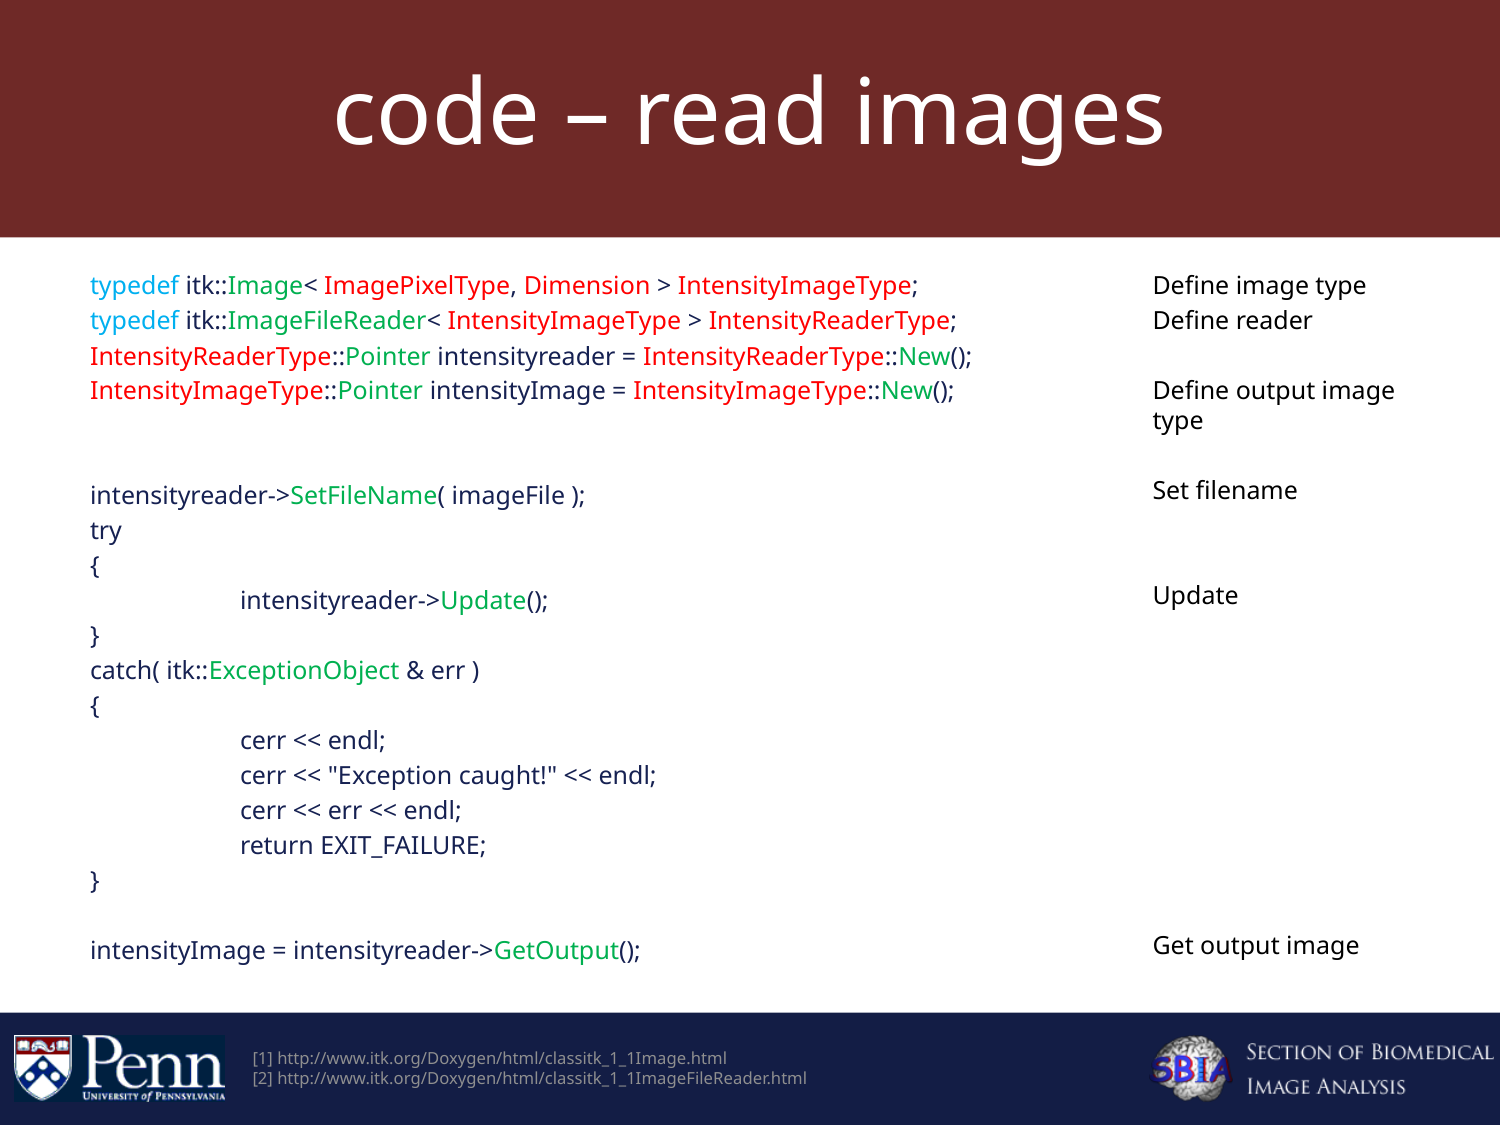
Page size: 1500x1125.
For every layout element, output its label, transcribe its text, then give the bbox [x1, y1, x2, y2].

title code – read images [75, 45, 1425, 238]
list typedef itk::Image< ImagePixelType, Dimension > IntensityImageType; typedef itk::ImageFileReader< IntensityImageType > IntensityReaderType; IntensityReaderType::Pointer intensityreader = IntensityReaderType::New(); IntensityImageType::Pointer intensityImage = IntensityImageType::New(); intensityreader->SetFileName( imageFile ); try { intensityreader->Update(); } catch( itk::ExceptionObject & err ) { cerr << endl; cerr << "Exception caught!" << endl; cerr << err << endl; return EXIT_FAILURE; } intensityImage = intensityreader->GetOutput(); [75, 262, 1100, 1013]
footer [1] http://www.itk.org/Doxygen/html/classitk_1_1Image.html [2] http://www.itk.org/Doxygen/html/classitk_1_1ImageFileReader.html [237, 1037, 1038, 1098]
picture [1149, 1034, 1494, 1103]
list Define image type Define reader Define output image type Set filename Update Get output image [1137, 262, 1425, 1013]
picture [14, 1035, 225, 1102]
